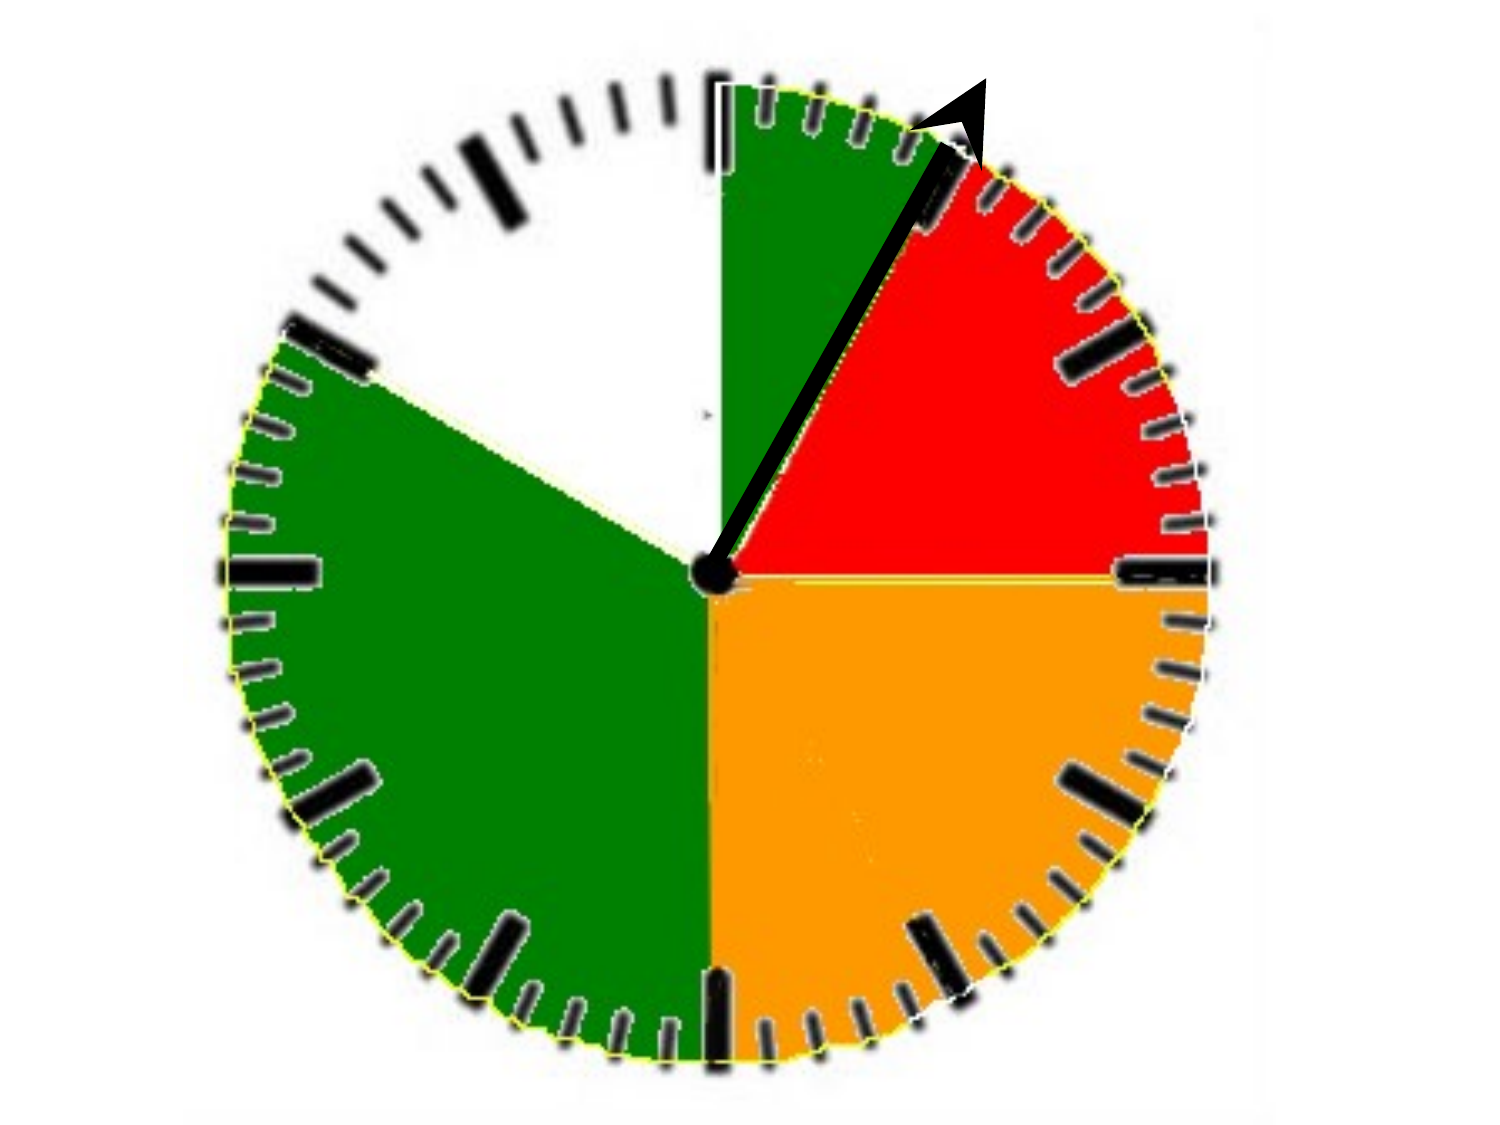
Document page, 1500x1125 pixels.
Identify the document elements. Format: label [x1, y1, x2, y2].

picture [182, 5, 1306, 1125]
text_box [607, 184, 1093, 457]
